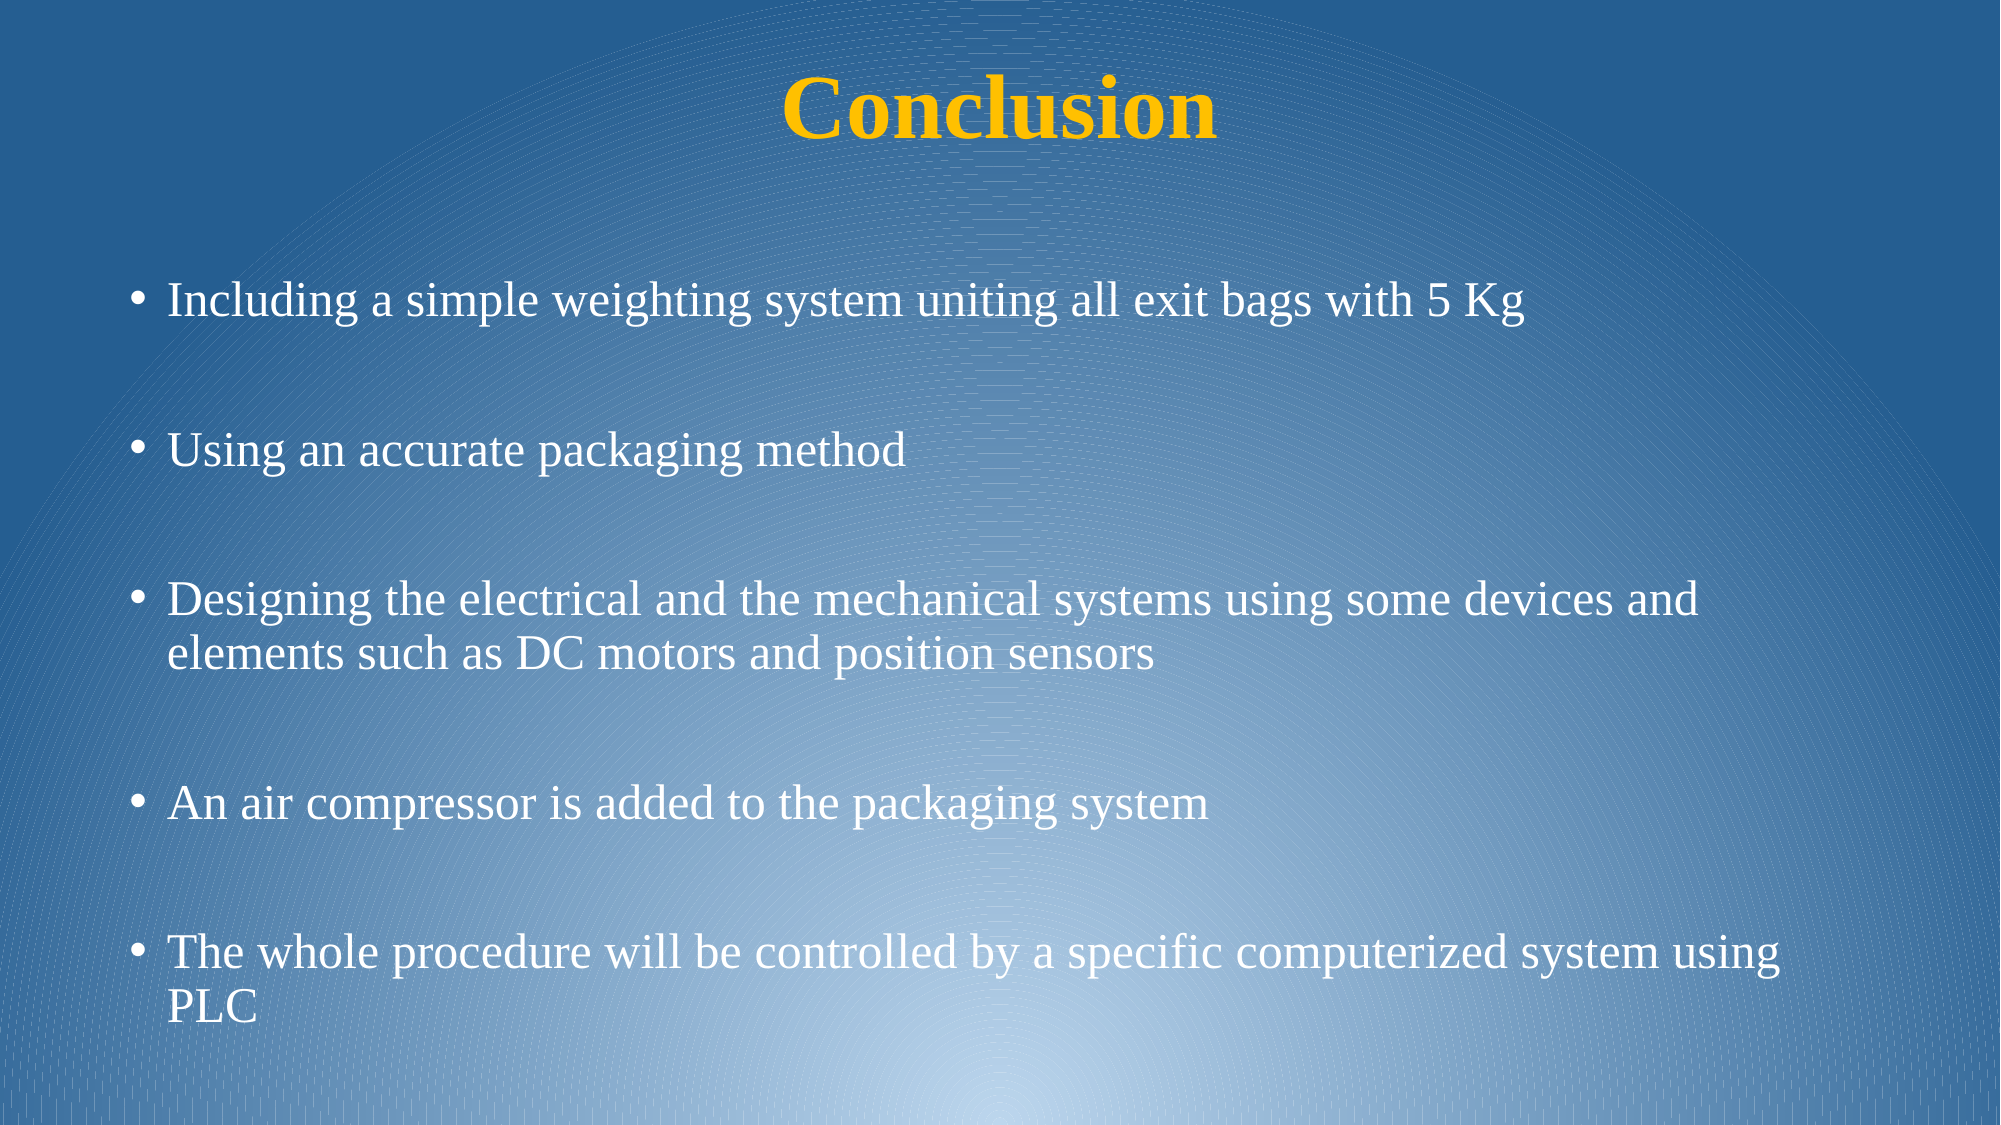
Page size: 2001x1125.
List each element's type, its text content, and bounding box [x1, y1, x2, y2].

list Including a simple weighting system uniting all exit bags with 5 Kg Using an accurate packaging method Designing the electrical and the mechanical systems using some devices and elements such as DC motors and position sensors An air compressor is added to the packaging system The whole procedure will be controlled by a specific computerized system using PLC [114, 265, 1840, 1061]
title Conclusion [137, 0, 1863, 218]
